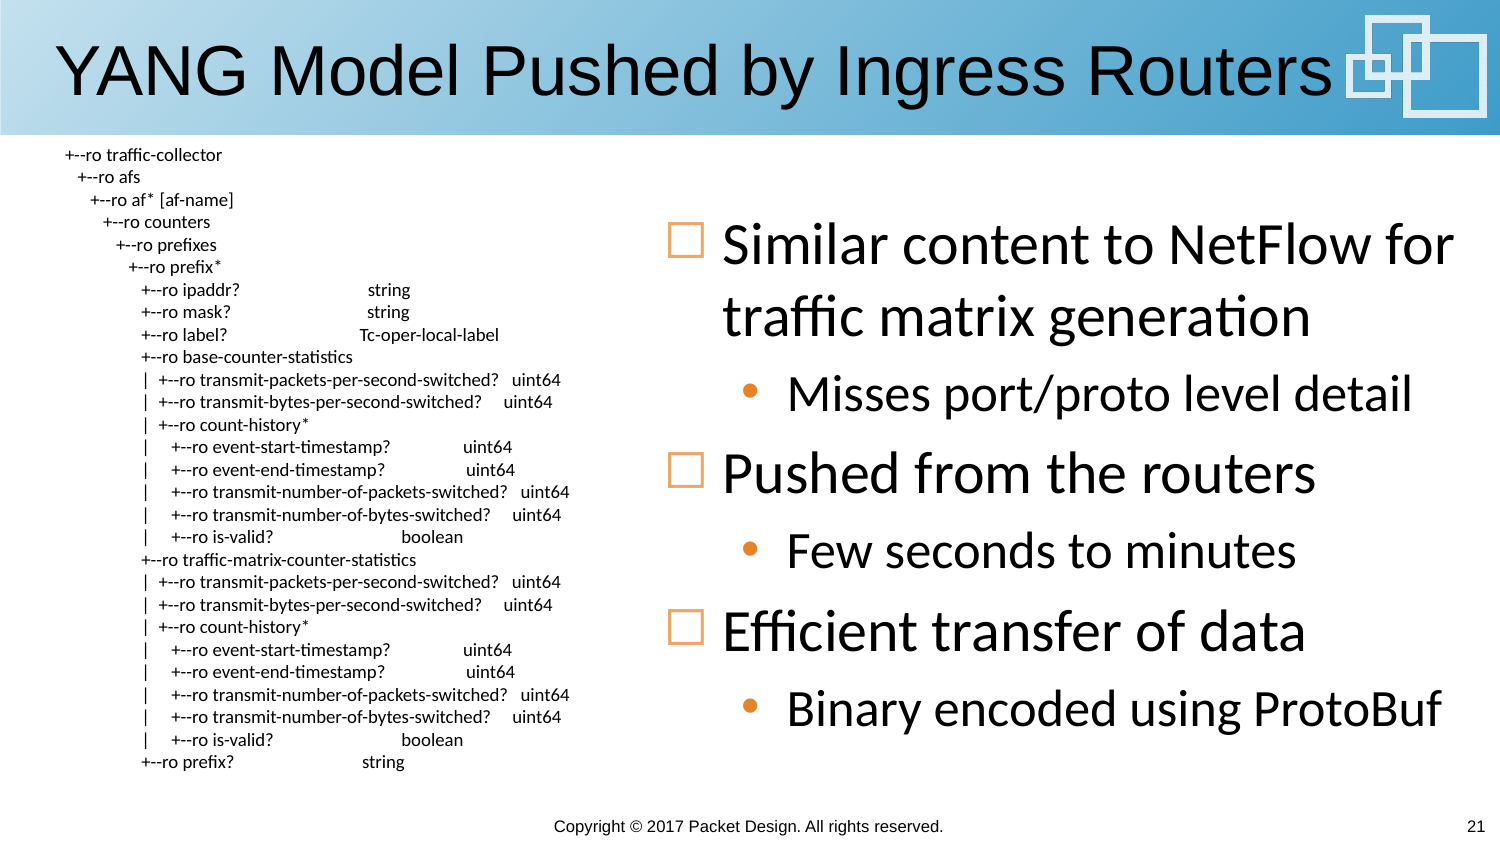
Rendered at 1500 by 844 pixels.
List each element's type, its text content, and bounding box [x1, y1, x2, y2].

footer Copyright © 2017 Packet Design. All rights reserved. [495, 798, 1004, 844]
slide_number 21 [1150, 798, 1500, 844]
picture [1425, 15, 1487, 118]
picture [668, 222, 704, 258]
picture [668, 609, 704, 645]
title YANG Model Pushed by Ingress Routers [39, 0, 1425, 135]
picture [668, 452, 704, 488]
text_box +--ro traffic-collector +--ro afs +--ro af* [af-name] +--ro counters +--ro prefixes +--ro prefix* +--ro ipaddr? string +--ro mask? string +--ro label? Tc-oper-local-label +--ro base-counter-statistics | +--ro transmit-packets-per-second-switched? uint64 | +--ro transmit-bytes-per-second-switched? uint64 | +--ro count-history* | +--ro event-start-timestamp? uint64 | +--ro event-end-timestamp? uint64 | +--ro transmit-number-of-packets-switched? uint64 | +--ro transmit-number-of-bytes-switched? uint64 | +--ro is-valid? boolean +--ro traffic-matrix-counter-statistics | +--ro transmit-packets-per-second-switched? uint64 | +--ro transmit-bytes-per-second-switched? uint64 | +--ro count-history* | +--ro event-start-timestamp? uint64 | +--ro event-end-timestamp? uint64 | +--ro transmit-number-of-packets-switched? uint64 | +--ro transmit-number-of-bytes-switched? uint64 | +--ro is-valid? boolean +--ro prefix? string [37, 134, 641, 780]
list Similar content to NetFlow for traffic matrix generation Misses port/proto level detail Pushed from the routers Few seconds to minutes Efficient transfer of data Binary encoded using ProtoBuf [653, 196, 1483, 754]
